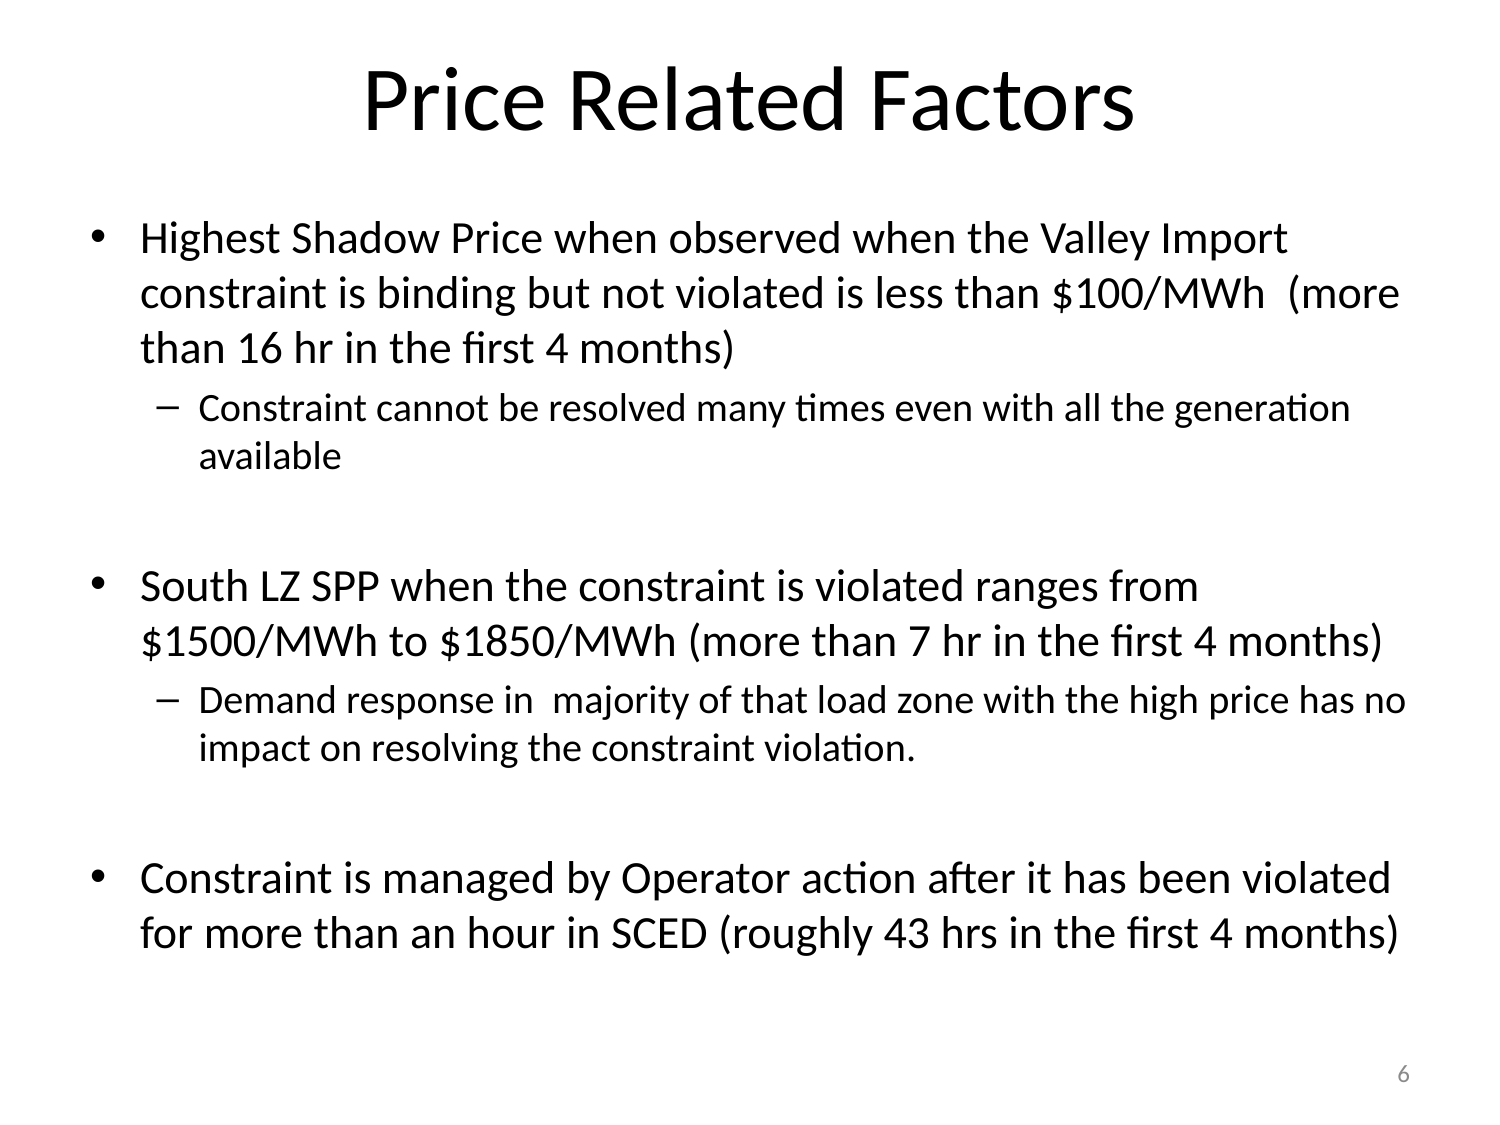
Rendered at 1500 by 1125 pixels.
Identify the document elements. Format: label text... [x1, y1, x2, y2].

title Price Related Factors [75, 0, 1425, 188]
slide_number 6 [1074, 1042, 1425, 1103]
list Highest Shadow Price when observed when the Valley Import constraint is binding but not violated is less than $100/MWh (more than 16 hr in the first 4 months) Constraint cannot be resolved many times even with all the generation available South LZ SPP when the constraint is violated ranges from $1500/MWh to $1850/MWh (more than 7 hr in the first 4 months) Demand response in majority of that load zone with the high price has no impact on resolving the constraint violation. Constraint is managed by Operator action after it has been violated for more than an hour in SCED (roughly 43 hrs in the first 4 months) [75, 200, 1425, 1038]
